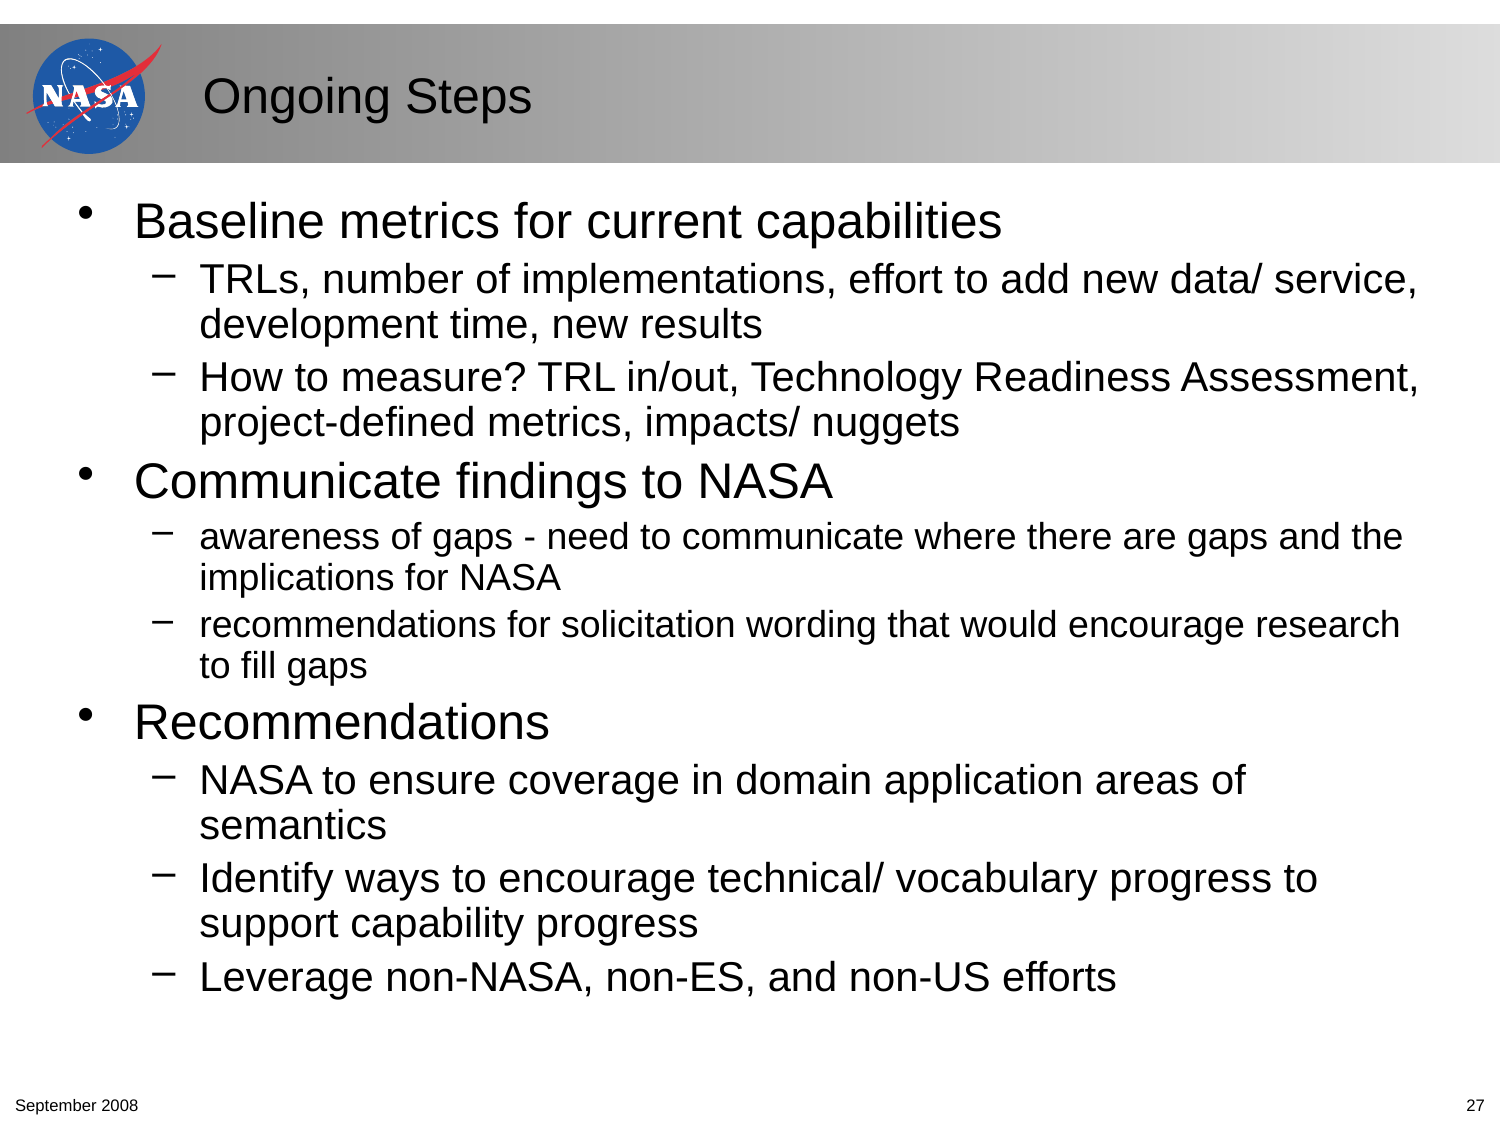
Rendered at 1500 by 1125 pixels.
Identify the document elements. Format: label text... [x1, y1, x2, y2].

slide_number 27 [1412, 1087, 1500, 1125]
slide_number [0, 1087, 313, 1125]
title Ongoing Steps [187, 37, 1300, 150]
list Baseline metrics for current capabilities TRLs, number of implementations, effort to add new data/ service, development time, new results How to measure? TRL in/out, Technology Readiness Assessment, project-defined metrics, impacts/ nuggets Communicate findings to NASA awareness of gaps - need to communicate where there are gaps and the implications for NASA recommendations for solicitation wording that would encourage research to fill gaps Recommendations NASA to ensure coverage in domain application areas of semantics Identify ways to encourage technical/ vocabulary progress to support capability progress Leverage non-NASA, non-ES, and non-US efforts [62, 187, 1438, 1038]
